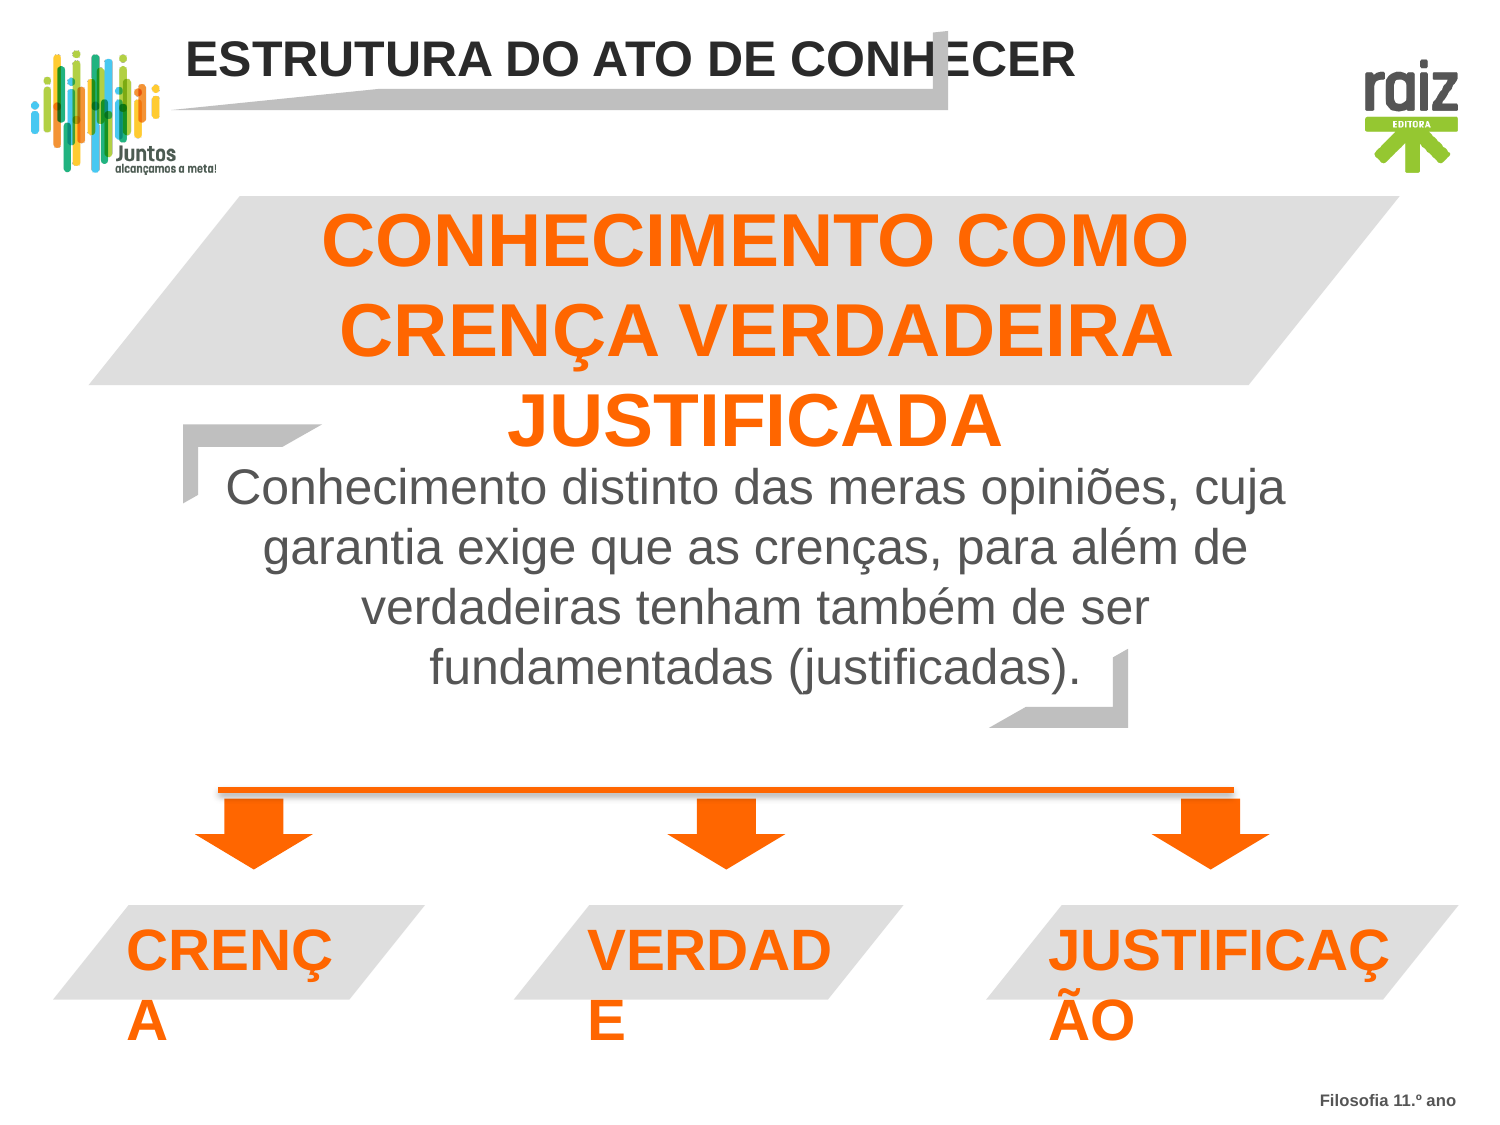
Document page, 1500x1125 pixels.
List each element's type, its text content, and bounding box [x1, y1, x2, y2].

text_box Estrutura do ato de conhecer [171, 19, 1105, 94]
text_box [192, 802, 315, 872]
text_box [51, 922, 112, 1002]
text_box Verdade [572, 905, 857, 1060]
text_box Conhecimento distinto das meras opiniões, cuja garantia exige que as crenças, para além de verdadeiras tenham também de ser fundamentadas (justificadas). [182, 446, 1329, 702]
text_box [88, 184, 1400, 386]
text_box [1149, 796, 1272, 872]
text_box [1059, 902, 1461, 937]
text_box Justificação [1033, 905, 1436, 1060]
picture [29, 49, 217, 176]
text_box [986, 646, 1131, 730]
text_box [586, 902, 906, 967]
text_box [511, 923, 572, 1002]
text_box Crença [112, 905, 384, 1060]
text_box [169, 28, 951, 113]
picture [1365, 59, 1458, 173]
text_box [125, 902, 427, 960]
text_box [180, 422, 325, 506]
text_box [665, 802, 788, 872]
text_box [984, 937, 1033, 1002]
